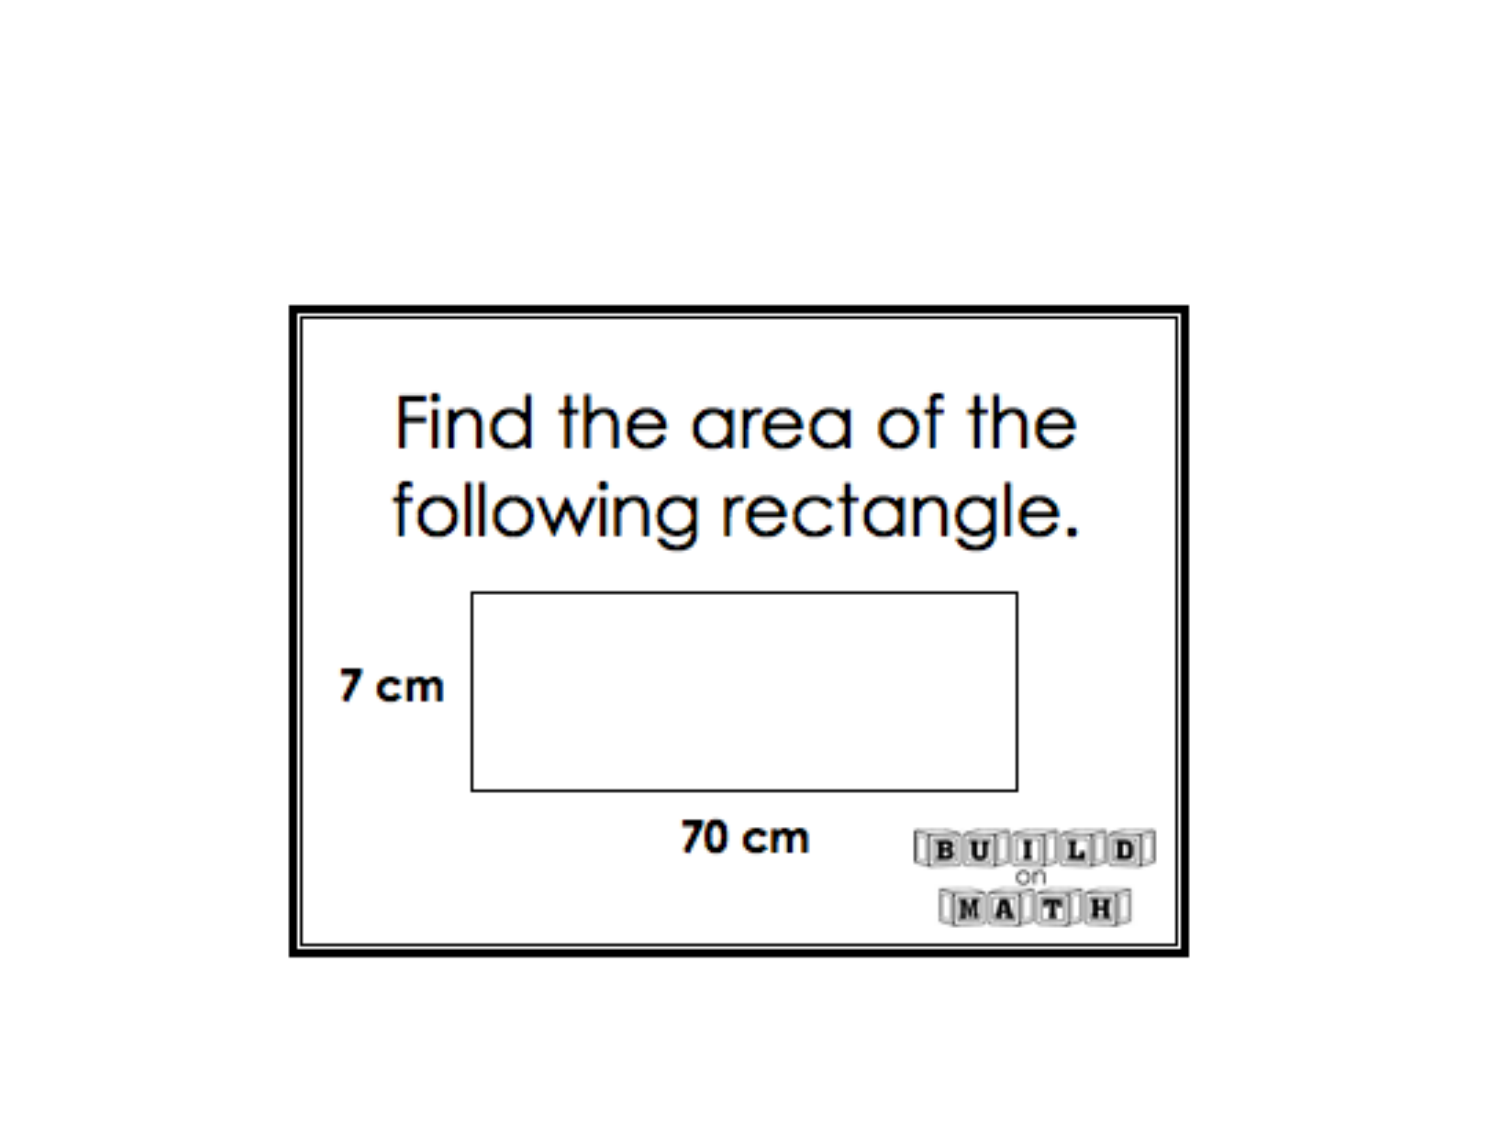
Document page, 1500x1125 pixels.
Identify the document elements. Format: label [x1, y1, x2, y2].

list [74, 262, 1426, 1006]
